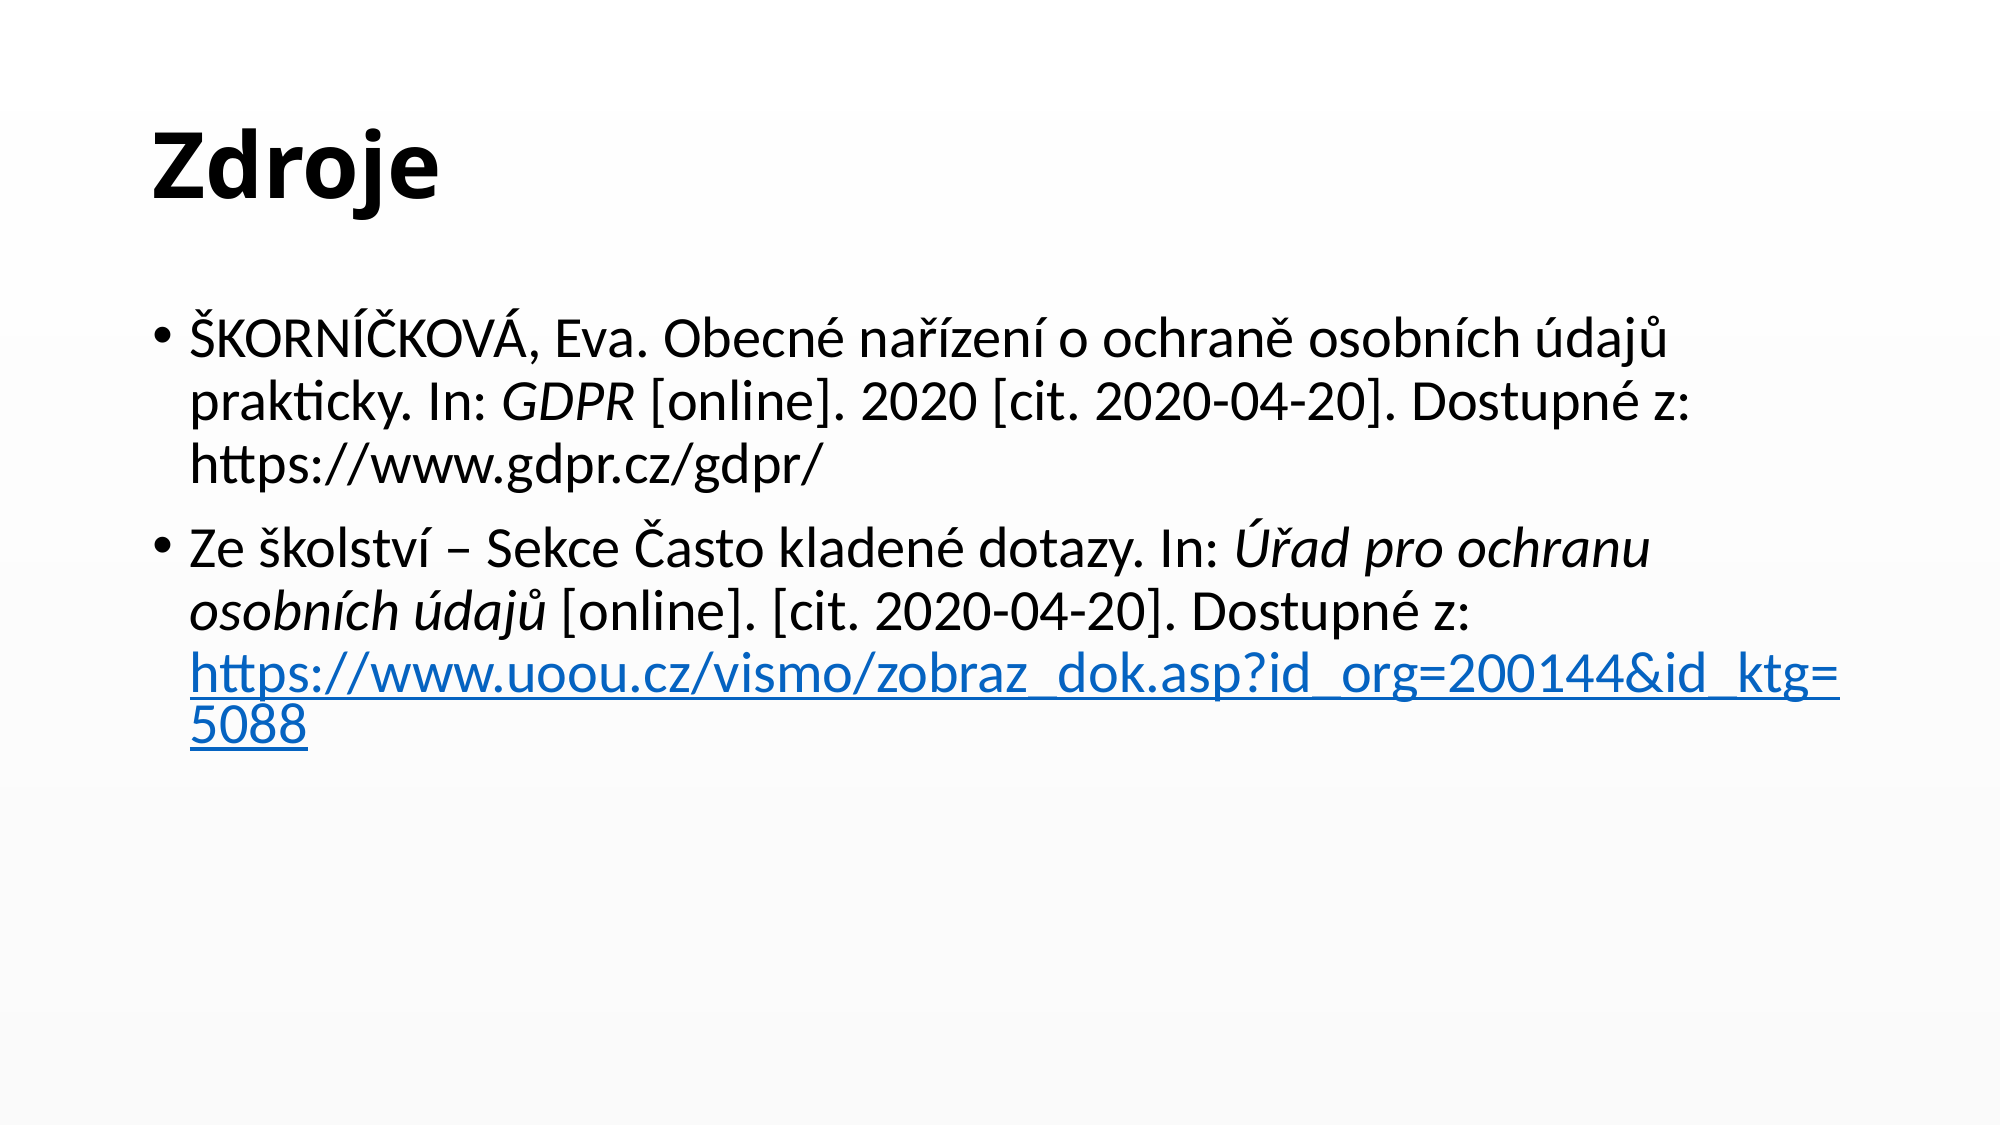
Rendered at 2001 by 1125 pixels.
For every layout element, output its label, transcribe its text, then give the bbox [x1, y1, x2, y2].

title Zdroje [137, 59, 1863, 278]
list ŠKORNÍČKOVÁ, Eva. Obecné nařízení o ochraně osobních údajů prakticky. In: GDPR [online]. 2020 [cit. 2020-04-20]. Dostupné z: https://www.gdpr.cz/gdpr/ Ze školství – Sekce Často kladené dotazy. In: Úřad pro ochranu osobních údajů [online]. [cit. 2020-04-20]. Dostupné z: https://www.uoou.cz/vismo/zobraz_dok.asp?id_org=200144&id_ktg=5088 [137, 299, 1863, 1014]
